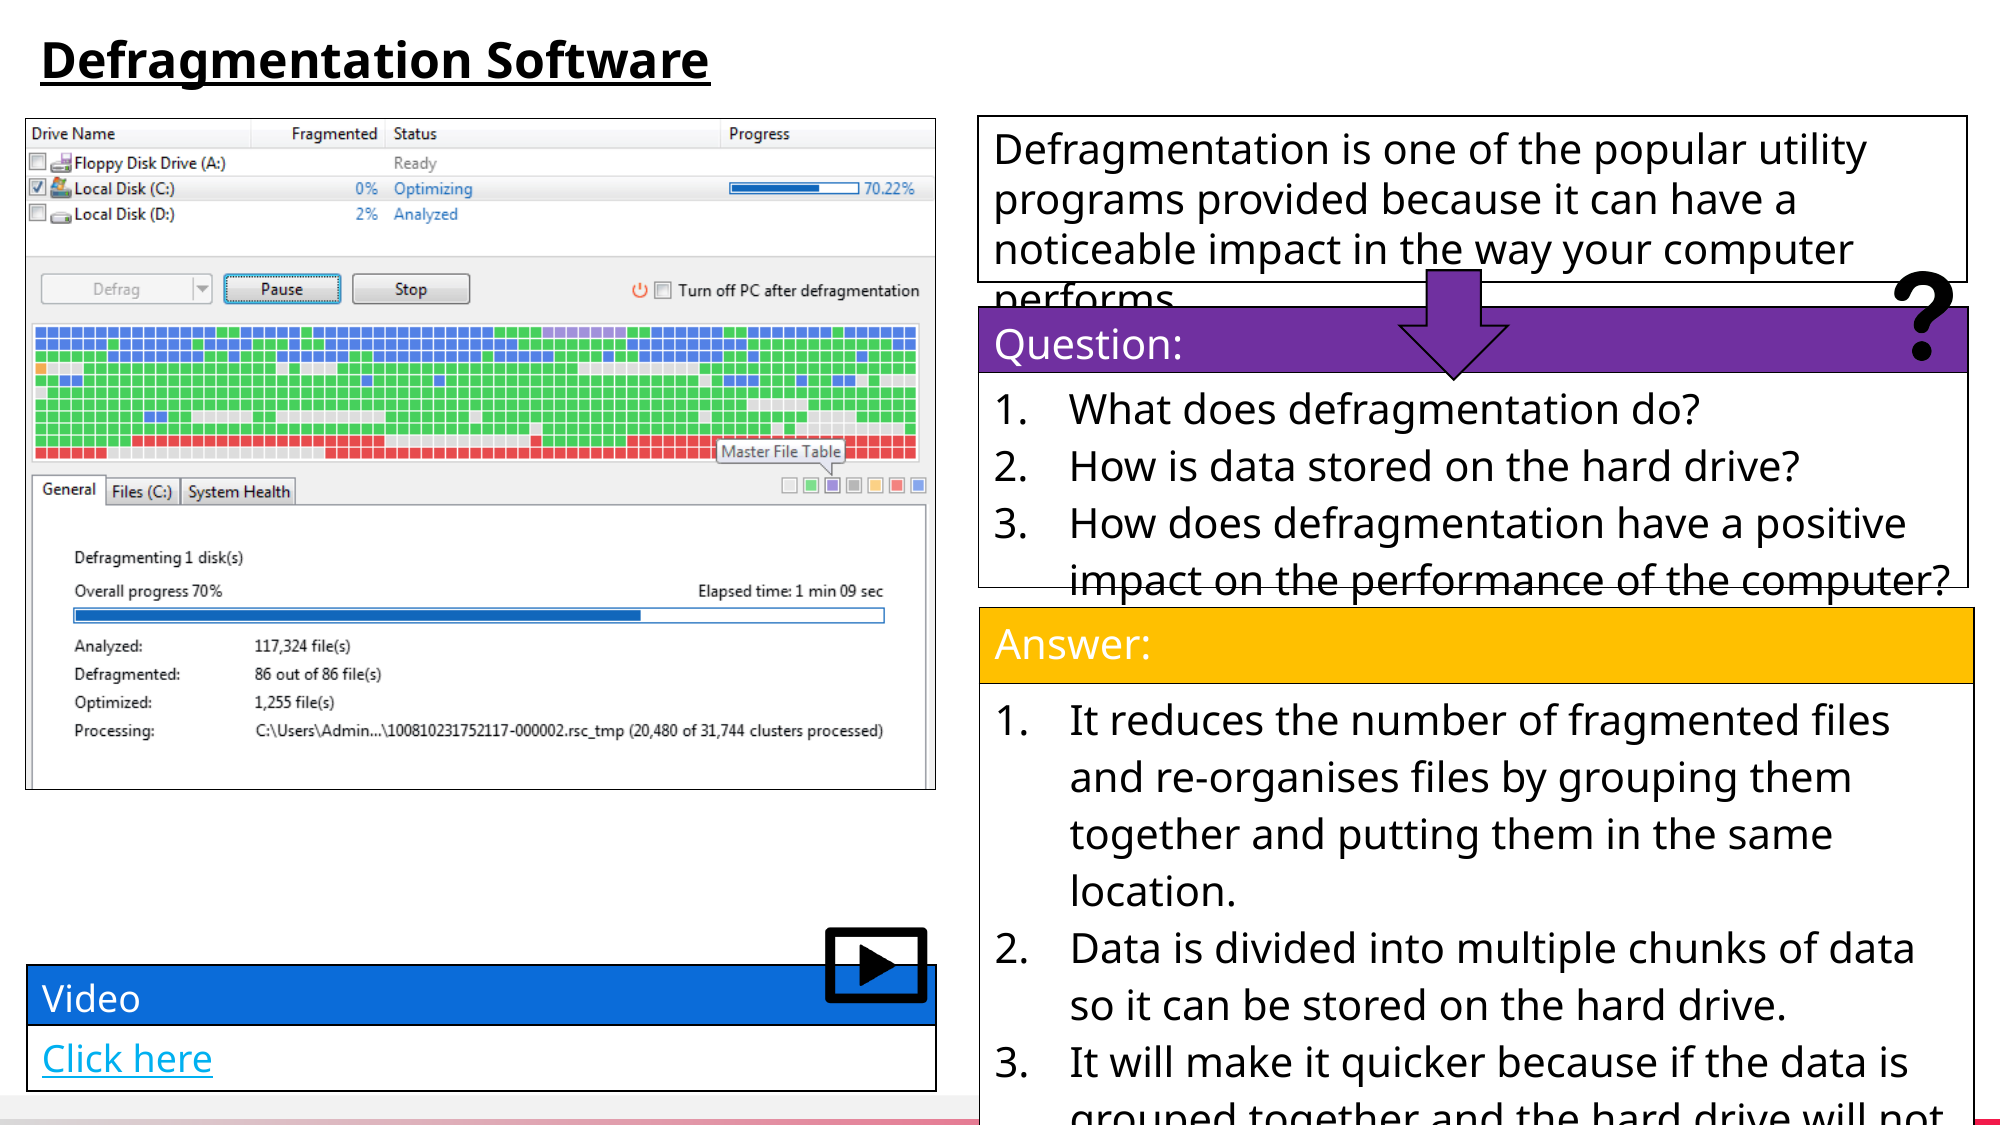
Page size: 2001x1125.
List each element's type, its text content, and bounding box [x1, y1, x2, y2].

picture [25, 118, 936, 790]
table_header Video [28, 966, 815, 1024]
picture [815, 904, 937, 1026]
text_box Defragmentation is one of the popular utility programs provided because it can have a noticeable impact in the way your computer performs. [977, 115, 1968, 283]
picture [1879, 271, 1968, 361]
table_cell It reduces the number of fragmented files and re-organises files by grouping them together and putting them in the same location. Data is divided into multiple chunks of data so it can be stored on the hard drive. It will make it quicker because if the data is grouped together and the hard drive will not have to work as hard to find all the related data for that file. [980, 684, 1973, 1125]
table_cell What does defragmentation do? How is data stored on the hard drive? How does defragmentation have a positive impact on the performance of the computer? [979, 373, 1967, 587]
table_cell Click here [28, 1026, 935, 1090]
text_box Defragmentation Software [25, 21, 1095, 96]
text_box [1397, 269, 1511, 382]
table_header Answer: [980, 608, 1973, 683]
table_header Question: [1464, 308, 1967, 372]
table_header Question: [979, 308, 1443, 372]
